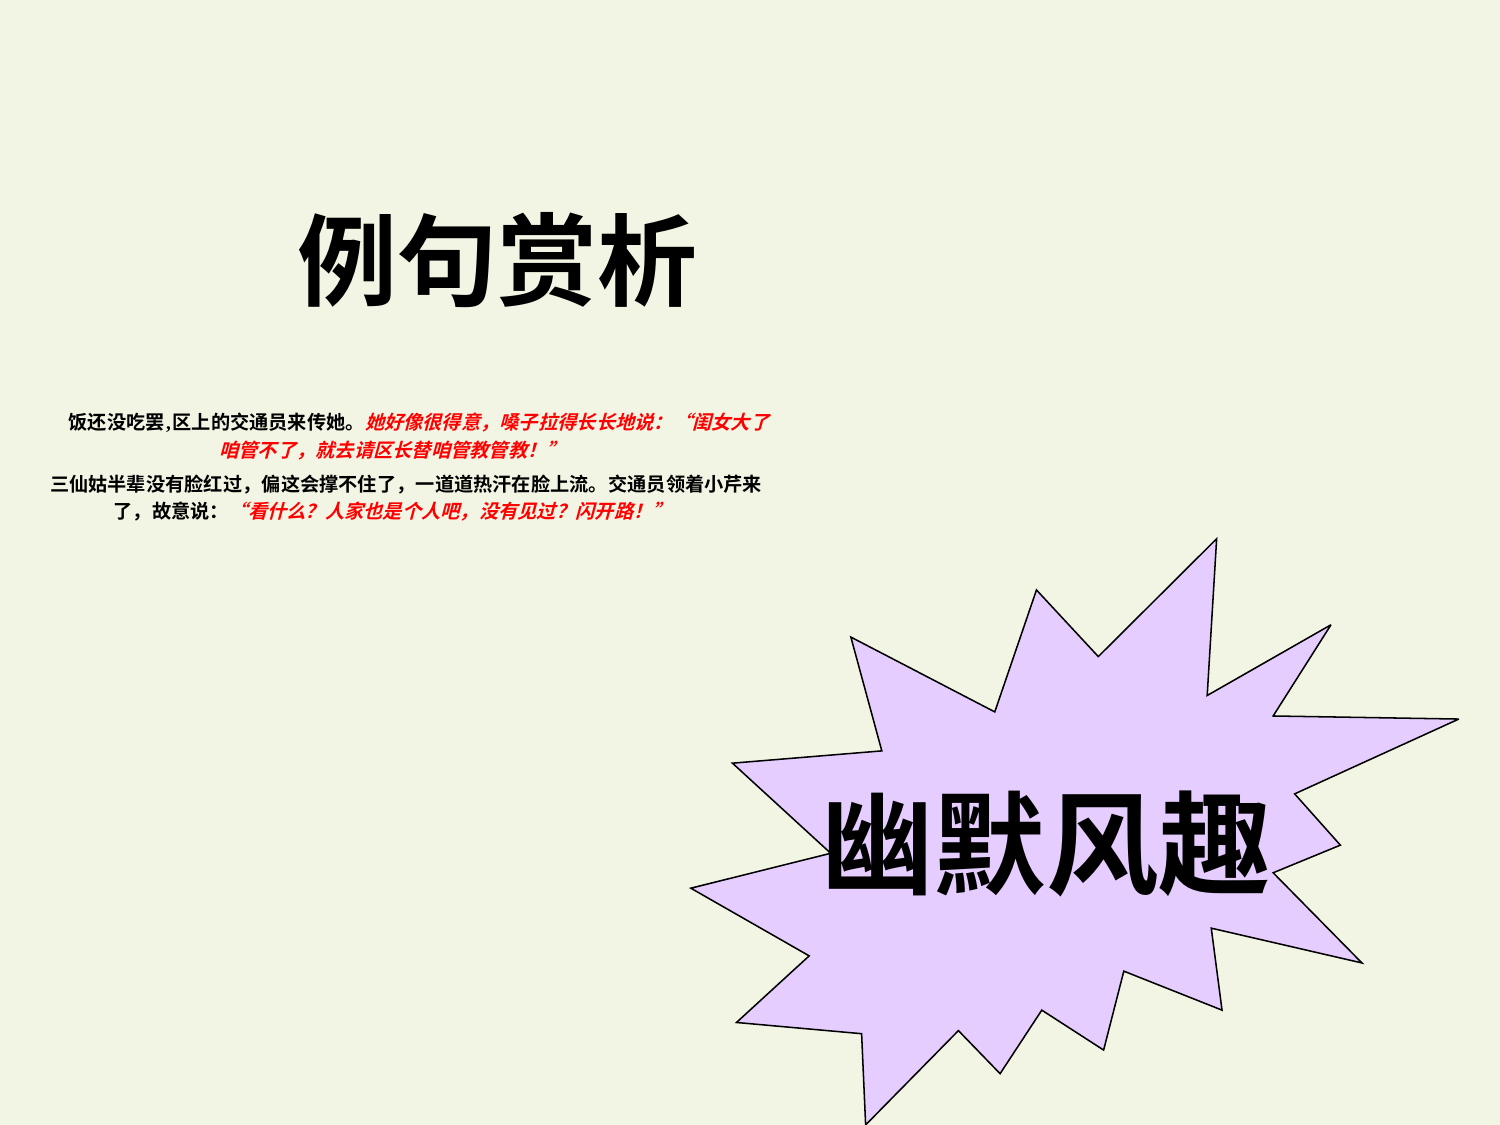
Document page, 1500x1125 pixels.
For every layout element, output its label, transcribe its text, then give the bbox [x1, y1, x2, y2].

list 饭还没吃罢,区上的交通员来传她。她好像很得意，嗓子拉得长长地说：“闺女大了咱管不了，就去请区长替咱管教管教！” 三仙姑半辈没有脸红过，偏这会撑不住了，一道道热汗在脸上流。交通员领着小芹来了，故意说：“看什么？人家也是个人吧，没有见过？闪开路！” [0, 398, 786, 534]
picture [0, 0, 1500, 1125]
title 例句赏析 [0, 157, 995, 375]
text_box 幽默风趣 [690, 538, 1459, 1125]
